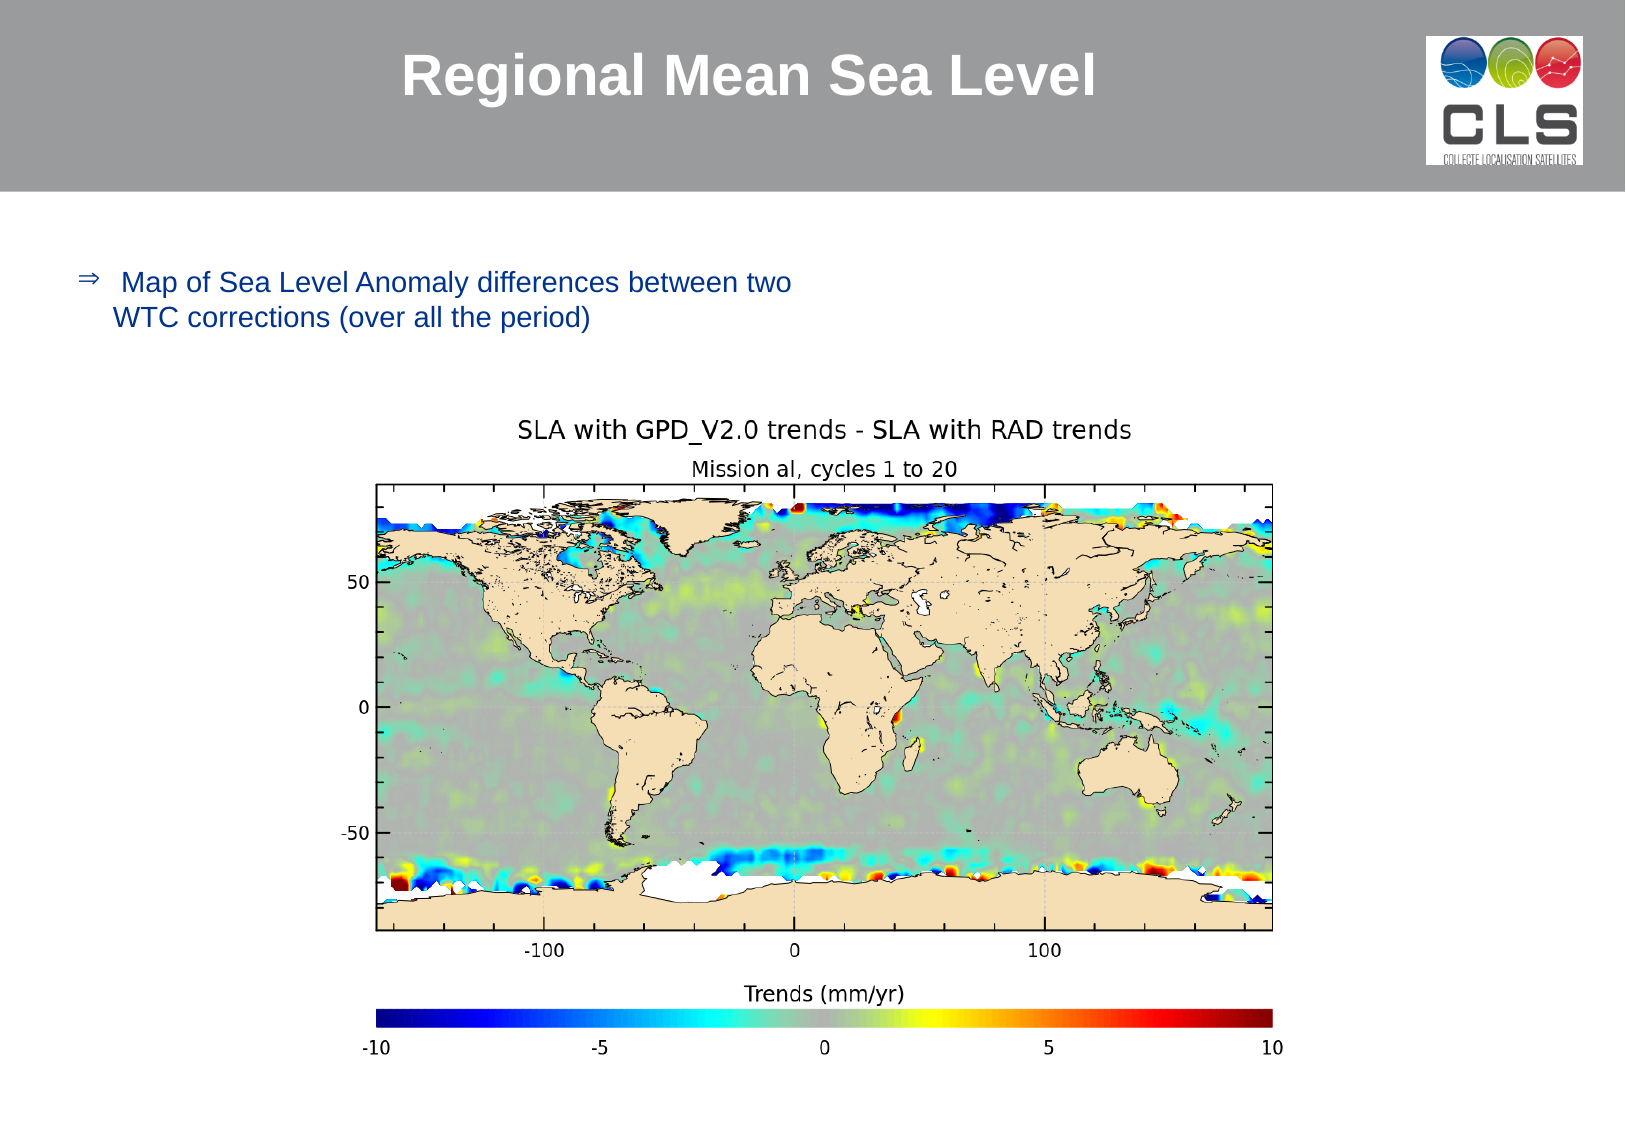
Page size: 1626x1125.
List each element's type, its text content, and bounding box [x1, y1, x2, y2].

text_box Map of Sea Level Anomaly differences between two WTC corrections (over all the period) [62, 220, 841, 376]
picture [1426, 36, 1583, 165]
picture [265, 387, 1325, 1092]
text_box Regional Mean Sea Level [386, 40, 1162, 119]
